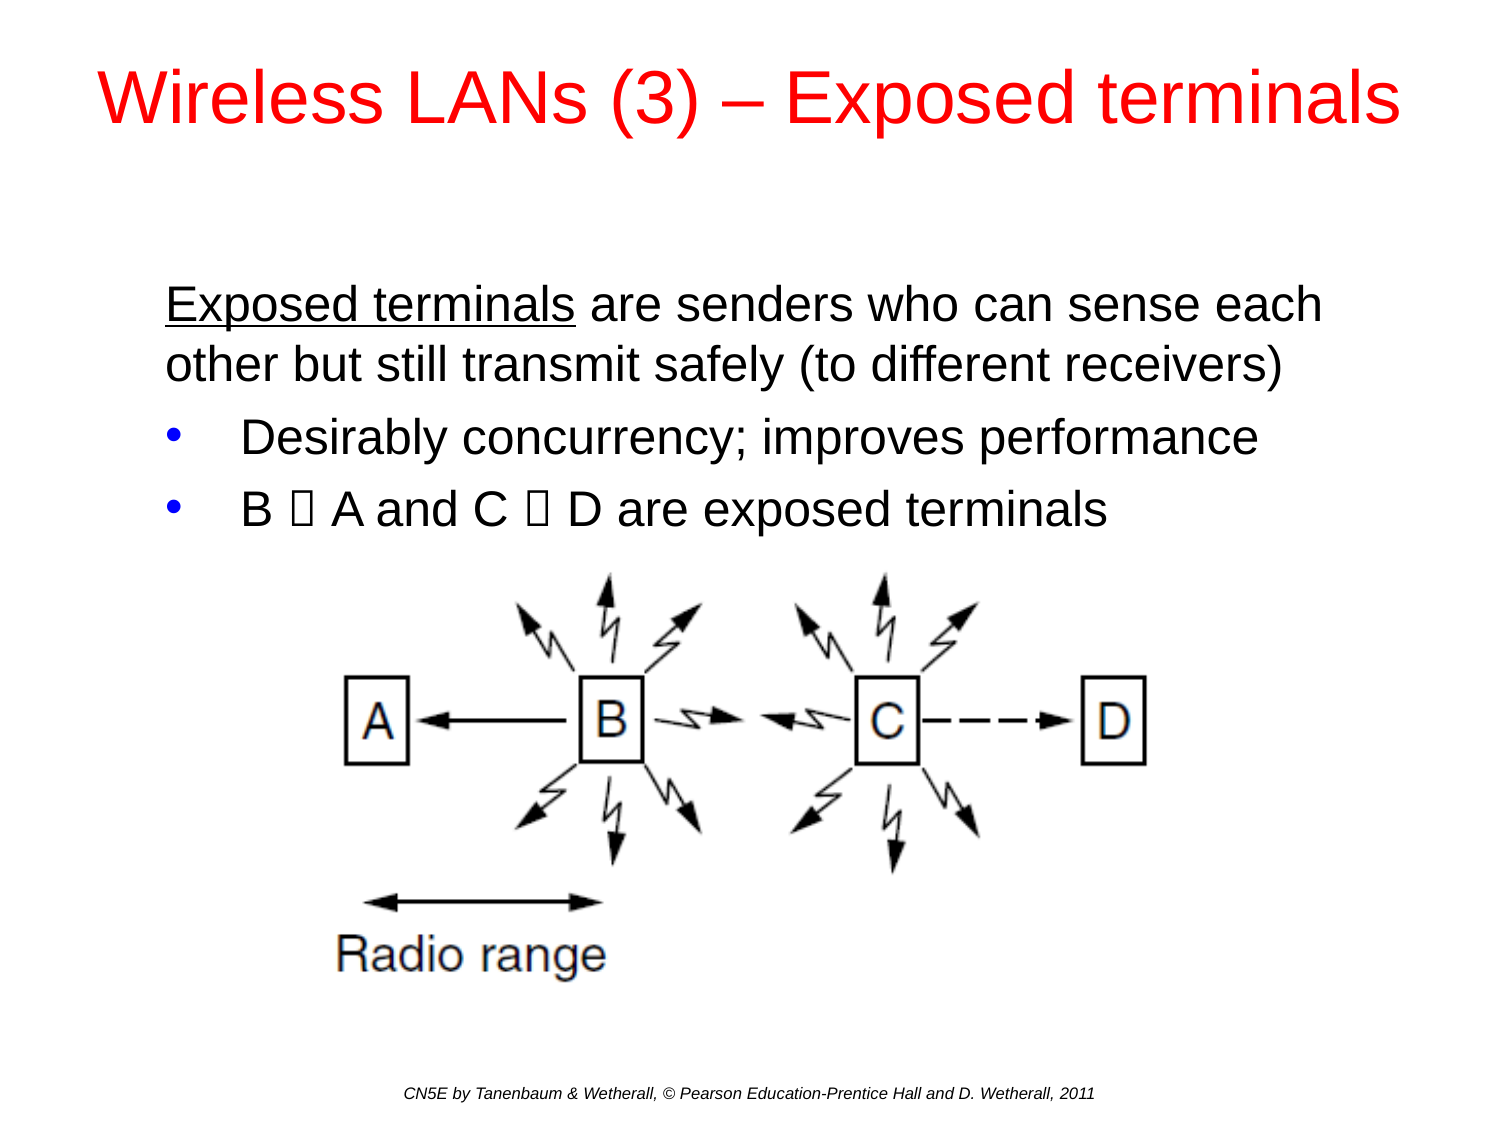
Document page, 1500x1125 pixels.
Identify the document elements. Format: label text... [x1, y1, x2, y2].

list Exposed terminals are senders who can sense each other but still transmit safely (to different receivers) Desirably concurrency; improves performance B  A and C  D are exposed terminals [149, 263, 1429, 1020]
footer CN5E by Tanenbaum & Wetherall, © Pearson Education-Prentice Hall and D. Wetherall, 2011 [0, 1074, 1500, 1125]
title Wireless LANs (3) – Exposed terminals [0, 0, 1500, 188]
picture [287, 551, 1213, 1005]
